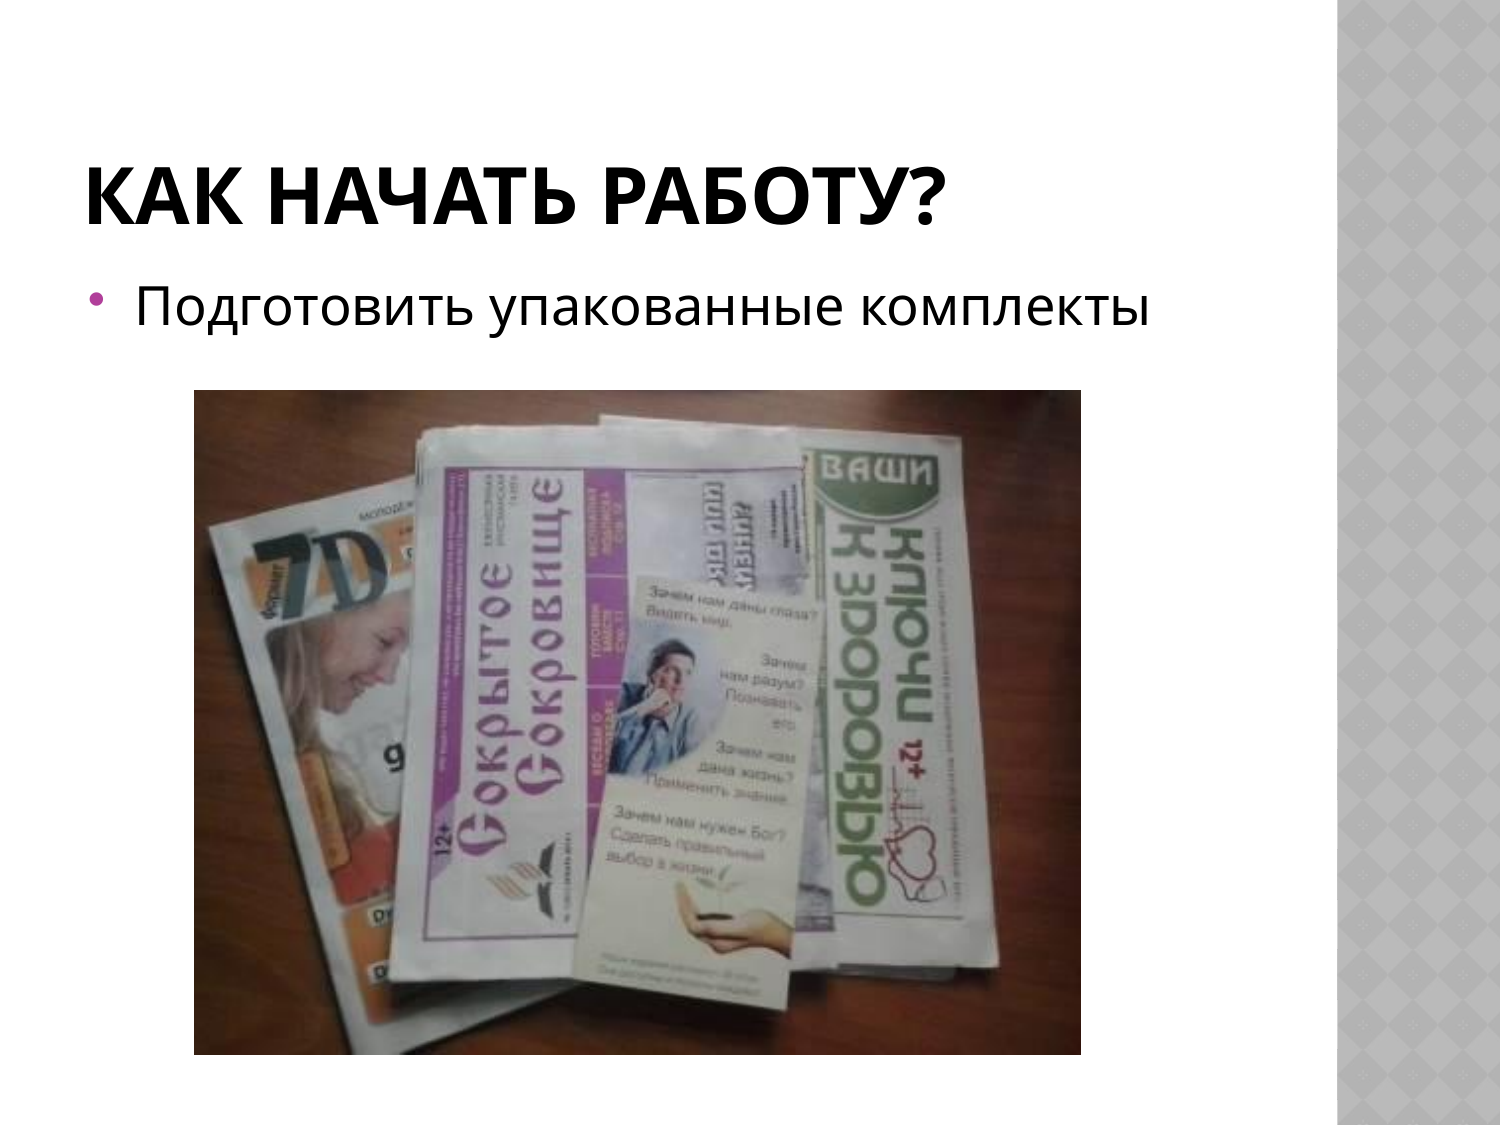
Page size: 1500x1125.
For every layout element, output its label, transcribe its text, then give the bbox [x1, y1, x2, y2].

picture [194, 389, 1082, 1056]
title КАК НАЧАТЬ РАБОТУ? [75, 52, 1263, 240]
list Подготовить упакованные комплекты [75, 264, 1263, 1059]
